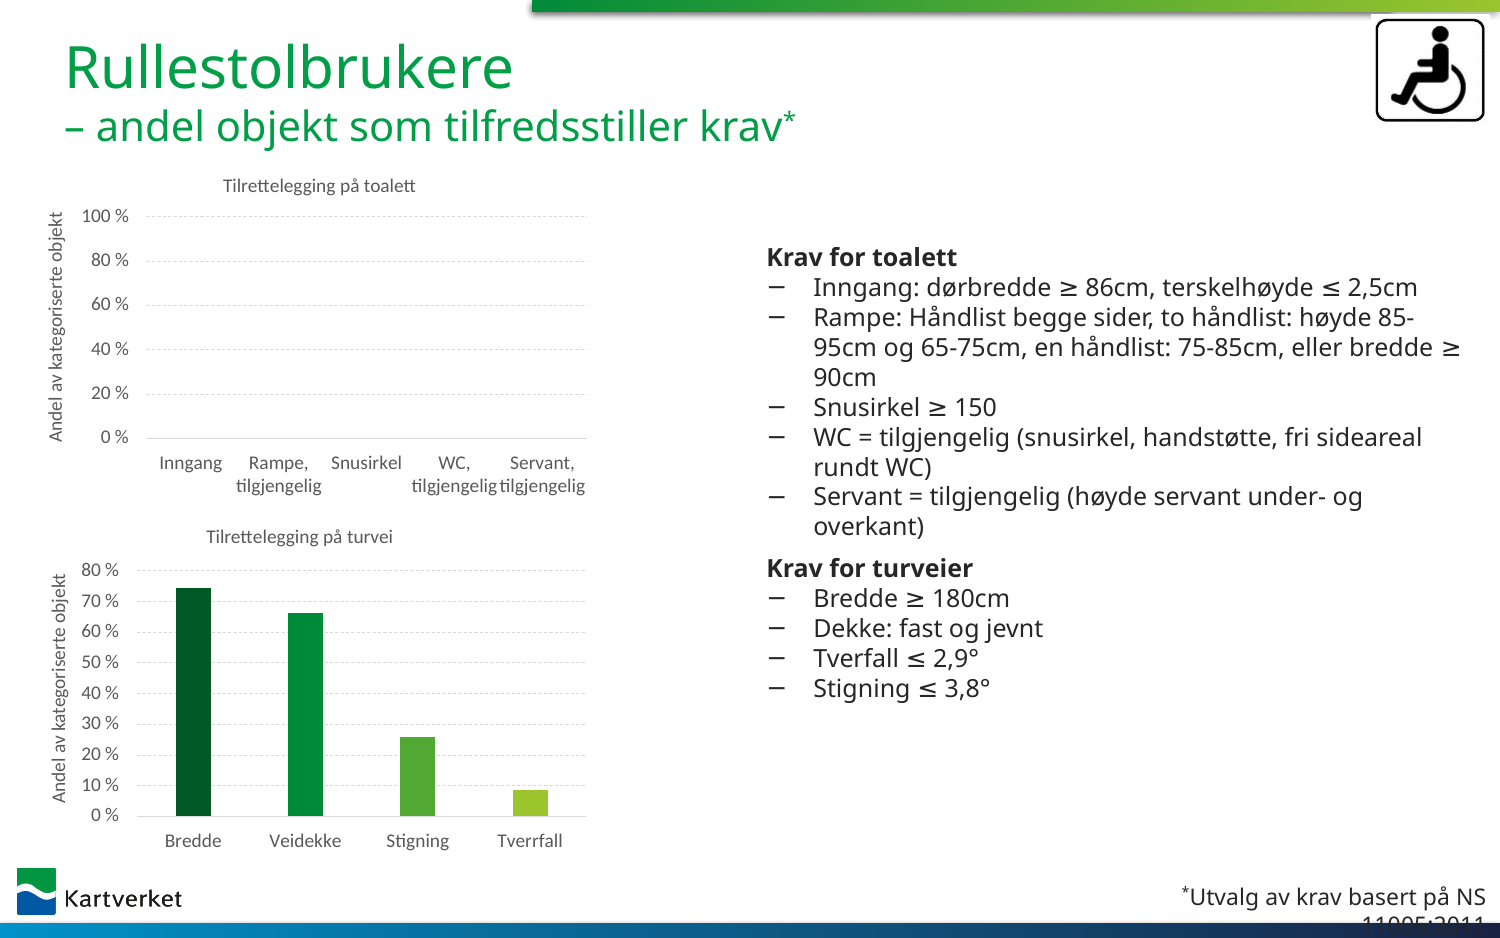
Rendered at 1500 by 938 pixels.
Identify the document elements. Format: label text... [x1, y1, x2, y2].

picture [41, 166, 598, 505]
text_box Rullestolbrukere – andel objekt som tilfredsstiller krav* [49, 14, 1431, 158]
text_box *Utvalg av krav basert på NS 11005:2011 [1068, 873, 1500, 938]
text_box Krav for toalett Inngang: dørbredde ≥ 86cm, terskelhøyde ≤ 2,5cm Rampe: Håndlist begge sider, to håndlist: høyde 85-95cm og 65-75cm, en håndlist: 75-85cm, eller bredde ≥ 90cm Snusirkel ≥ 150 WC = tilgjengelig (snusirkel, handstøtte, fri sideareal rundt WC) Servant = tilgjengelig (høyde servant under- og overkant) [751, 234, 1483, 545]
picture [41, 520, 598, 859]
text_box Krav for turveier Bredde ≥ 180cm Dekke: fast og jevnt Tverfall ≤ 2,9° Stigning ≤ 3,8° [751, 545, 1483, 710]
picture [1371, 13, 1491, 127]
